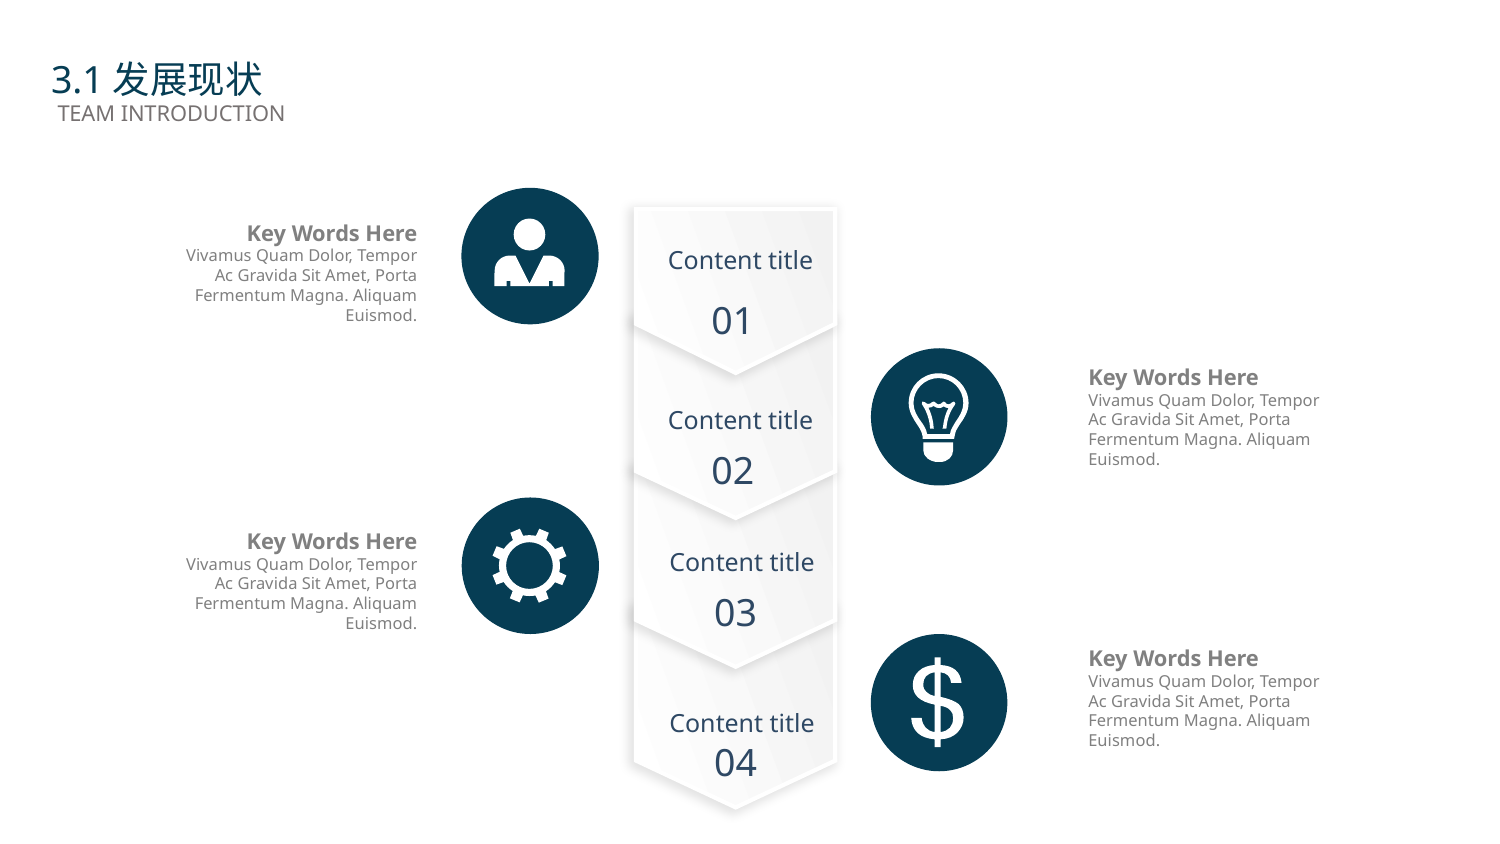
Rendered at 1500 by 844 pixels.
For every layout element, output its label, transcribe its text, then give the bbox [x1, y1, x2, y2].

text_box 03 [697, 584, 774, 642]
text_box Key Words Here Vivamus Quam Dolor, Tempor Ac Gravida Sit Amet, Porta Fermentum Magna. Aliquam Euismod. [153, 493, 432, 640]
text_box [869, 632, 1009, 773]
text_box [635, 478, 837, 668]
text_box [908, 373, 969, 462]
text_box 02 [694, 443, 771, 500]
text_box [635, 627, 837, 809]
text_box [491, 527, 568, 604]
text_box [910, 656, 965, 749]
text_box Content title [654, 699, 830, 745]
text_box Content title [653, 397, 829, 443]
text_box 04 [697, 745, 774, 791]
text_box Key Words Here Vivamus Quam Dolor, Tempor Ac Gravida Sit Amet, Porta Fermentum Magna. Aliquam Euismod. [153, 185, 432, 332]
text_box [635, 330, 837, 520]
text_box 01 [694, 289, 771, 350]
text_box Key Words Here Vivamus Quam Dolor, Tempor Ac Gravida Sit Amet, Porta Fermentum Magna. Aliquam Euismod. [1073, 611, 1344, 758]
text_box [460, 186, 600, 326]
text_box [635, 208, 837, 375]
text_box [869, 347, 1009, 487]
text_box Content title [654, 539, 830, 584]
text_box [460, 496, 600, 636]
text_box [494, 218, 565, 287]
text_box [57, 44, 302, 134]
text_box Content title [653, 236, 829, 282]
text_box Key Words Here Vivamus Quam Dolor, Tempor Ac Gravida Sit Amet, Porta Fermentum Magna. Aliquam Euismod. [1073, 329, 1344, 476]
